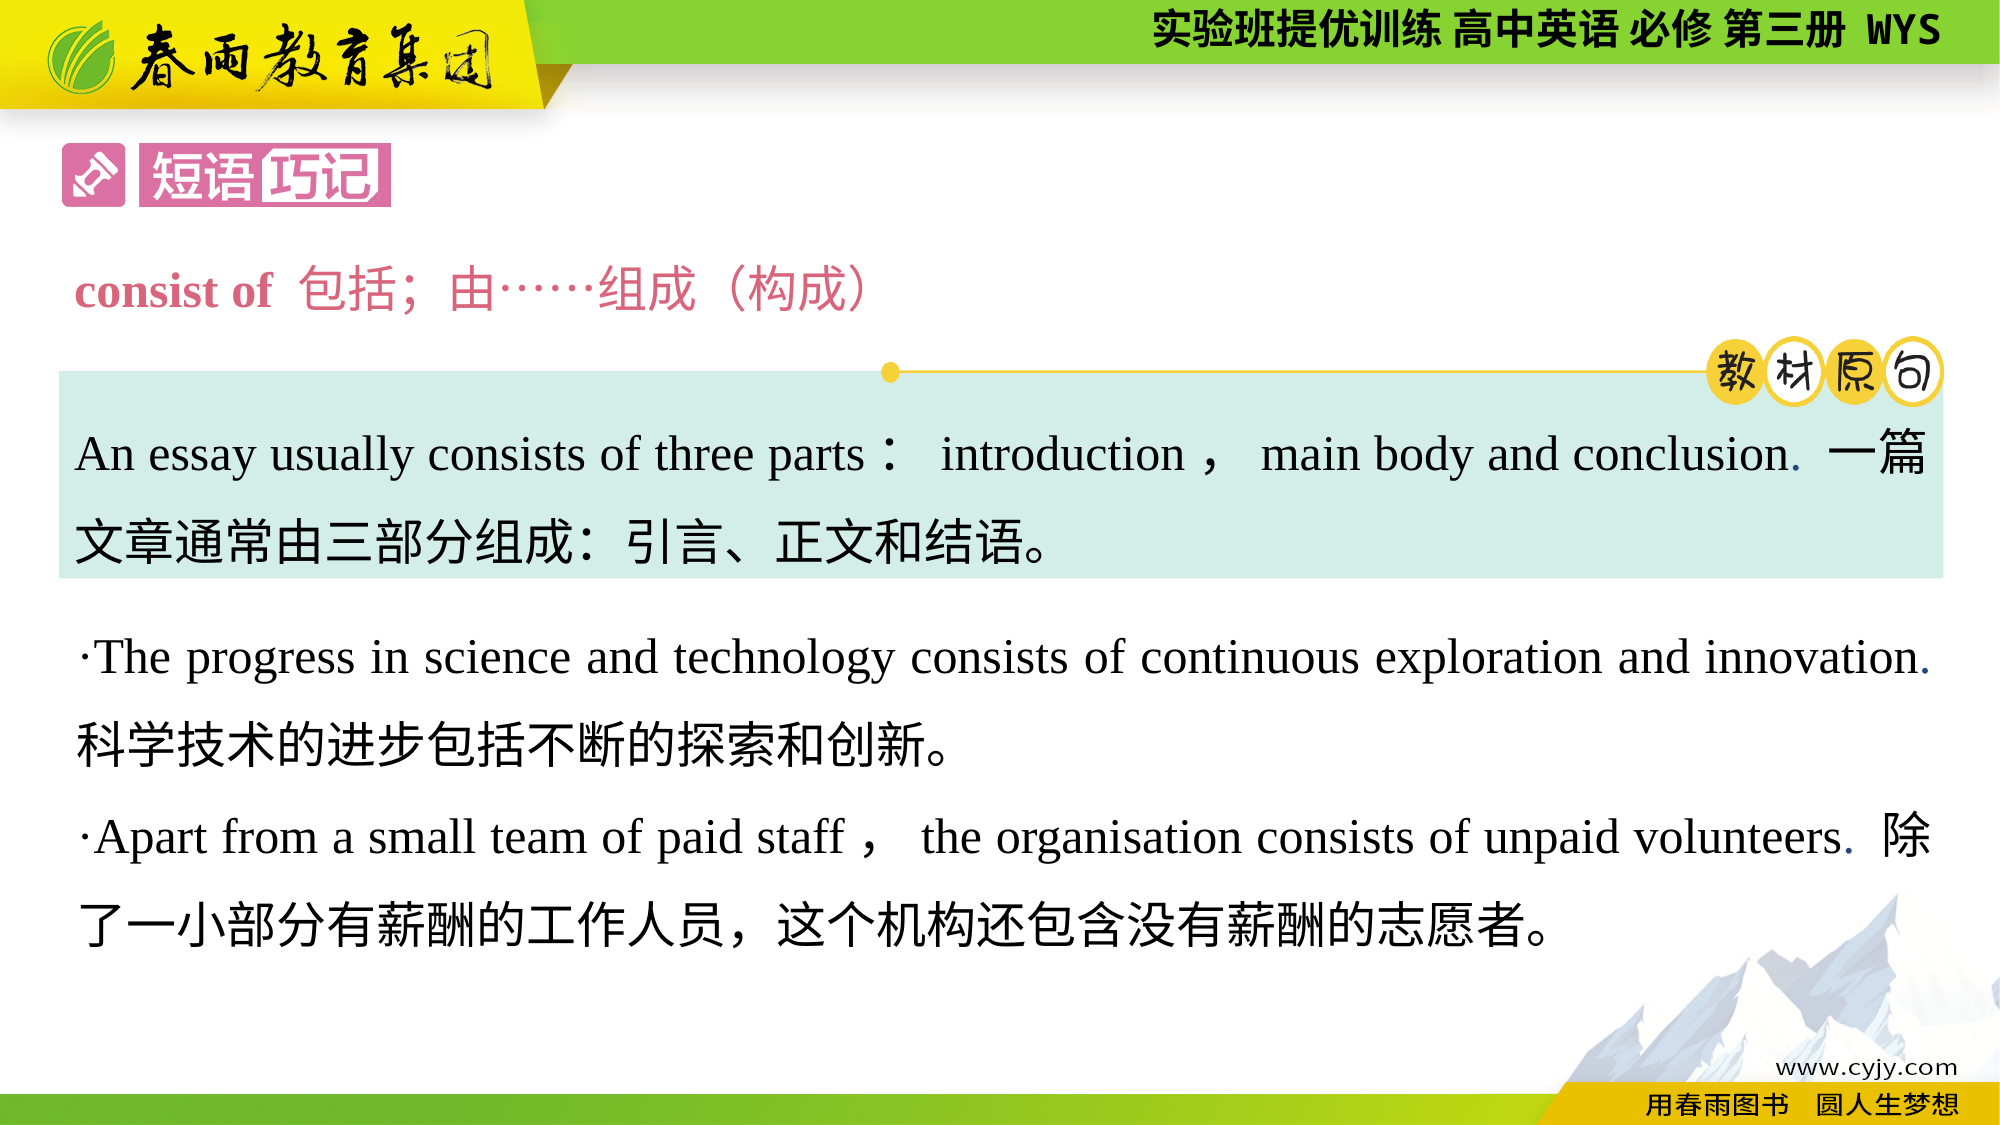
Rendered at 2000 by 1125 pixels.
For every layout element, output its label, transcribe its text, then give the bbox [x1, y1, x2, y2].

text_box An essay usually consists of three parts：introduction，main body and conclusion. 一篇文章通常由三部分组成：引言、正文和结语。 [59, 370, 1944, 579]
picture [0, 0, 2000, 1125]
text_box ·The progress in science and technology consists of continuous exploration and innovation. 科学技术的进步包括不断的探索和创新。 ·Apart from a small team of paid staff，the organisation consists of unpaid volunteers. 除了一小部分有薪酬的工作人员，这个机构还包含没有薪酬的志愿者。 [62, 586, 1947, 961]
list consist of 包括；由……组成（构成） [59, 219, 1944, 315]
